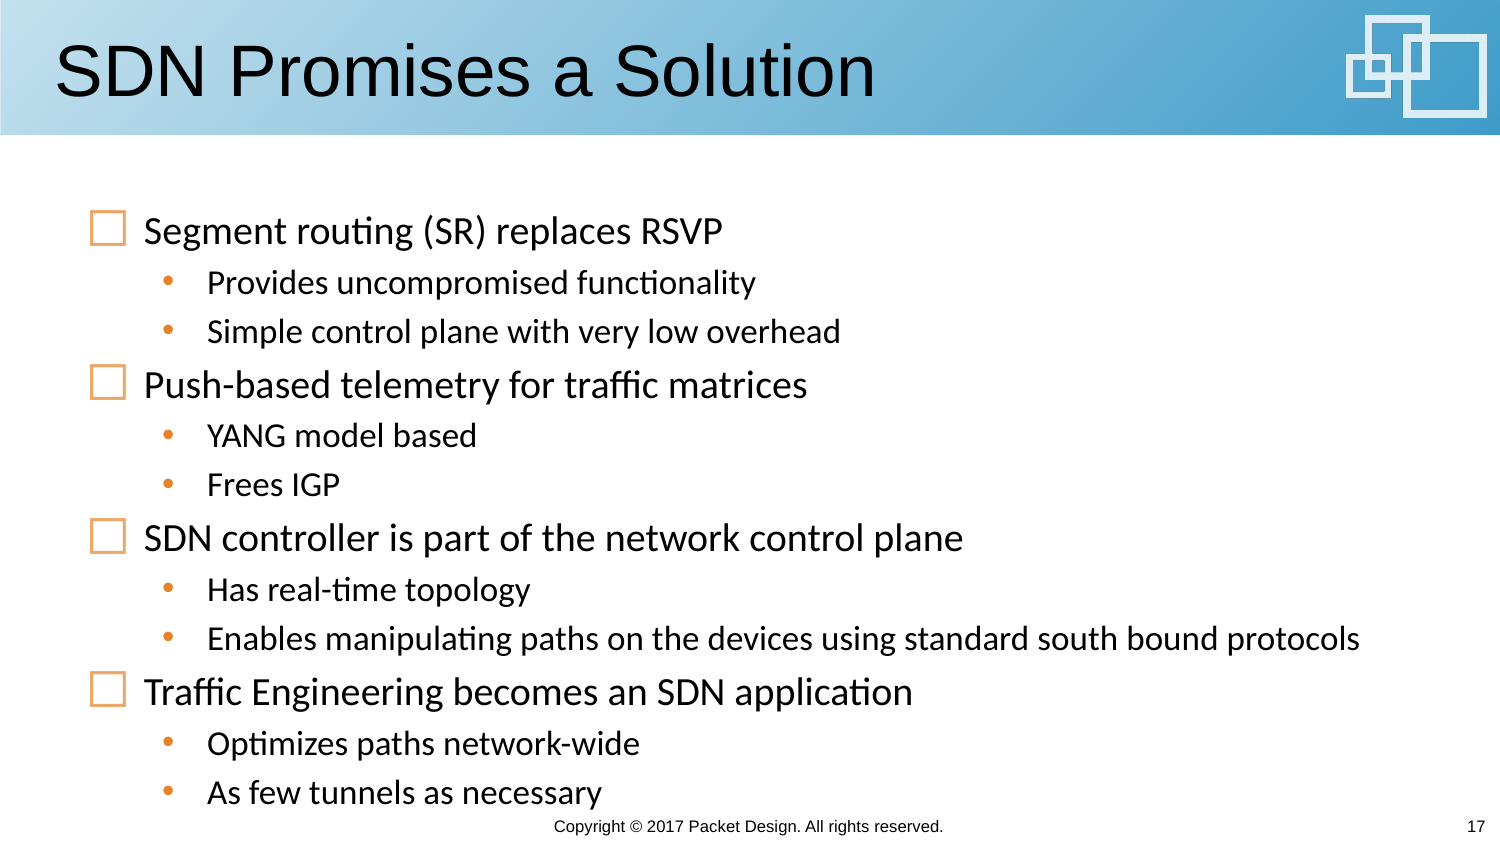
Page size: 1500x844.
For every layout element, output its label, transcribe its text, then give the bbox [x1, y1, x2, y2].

picture [90, 518, 126, 554]
list Segment routing (SR) replaces RSVP Provides uncompromised functionality Simple control plane with very low overhead Push-based telemetry for traffic matrices YANG model based Frees IGP SDN controller is part of the network control plane Has real-time topology Enables manipulating paths on the devices using standard south bound protocols Traffic Engineering becomes an SDN application Optimizes paths network-wide As few tunnels as necessary [75, 196, 1425, 825]
slide_number 17 [1150, 798, 1500, 844]
picture [90, 364, 126, 400]
footer Copyright © 2017 Packet Design. All rights reserved. [495, 798, 1004, 844]
title SDN Promises a Solution [39, 0, 1275, 135]
picture [1346, 15, 1487, 118]
picture [90, 210, 126, 246]
picture [90, 671, 126, 707]
